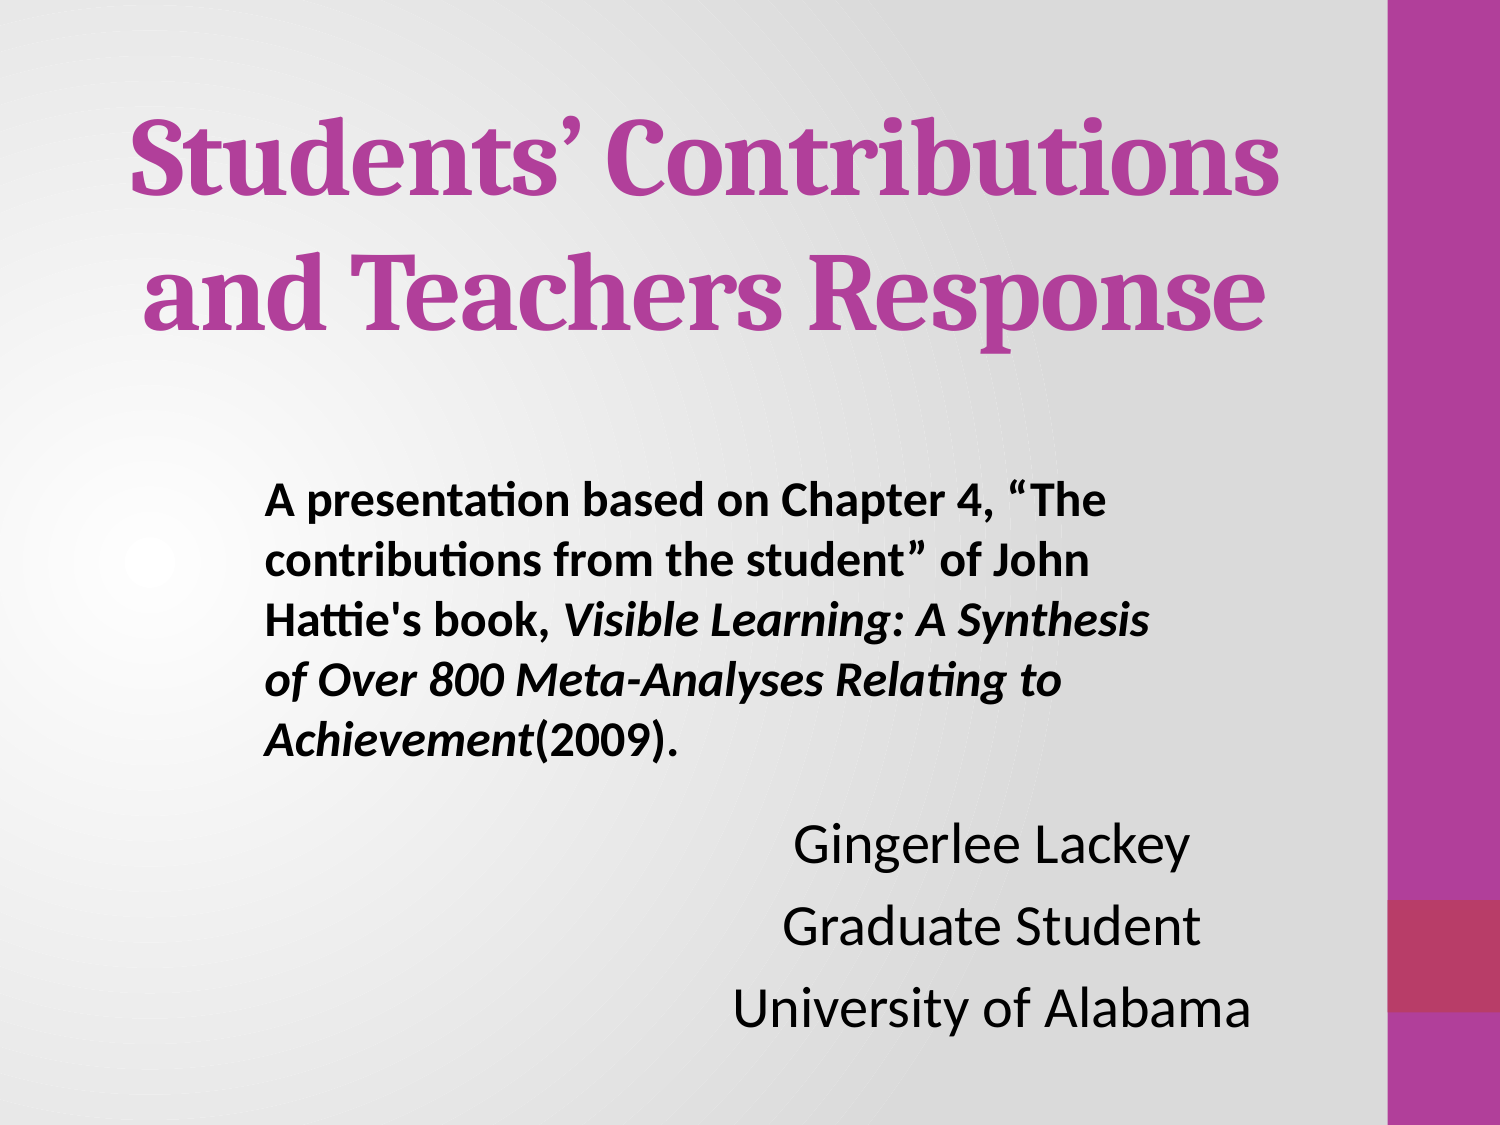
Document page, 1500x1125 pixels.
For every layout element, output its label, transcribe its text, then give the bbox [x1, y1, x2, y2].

subtitle Gingerlee Lackey Graduate Student University of Alabama [462, 716, 1500, 892]
text_box A presentation based on Chapter 4, “The contributions from the student” of John Hattie's book, Visible Learning: A Synthesis of Over 800 Meta-Analyses Relating to Achievement(2009). [249, 458, 1213, 774]
title Students’ Contributions and Teachers Response [24, 0, 1388, 461]
